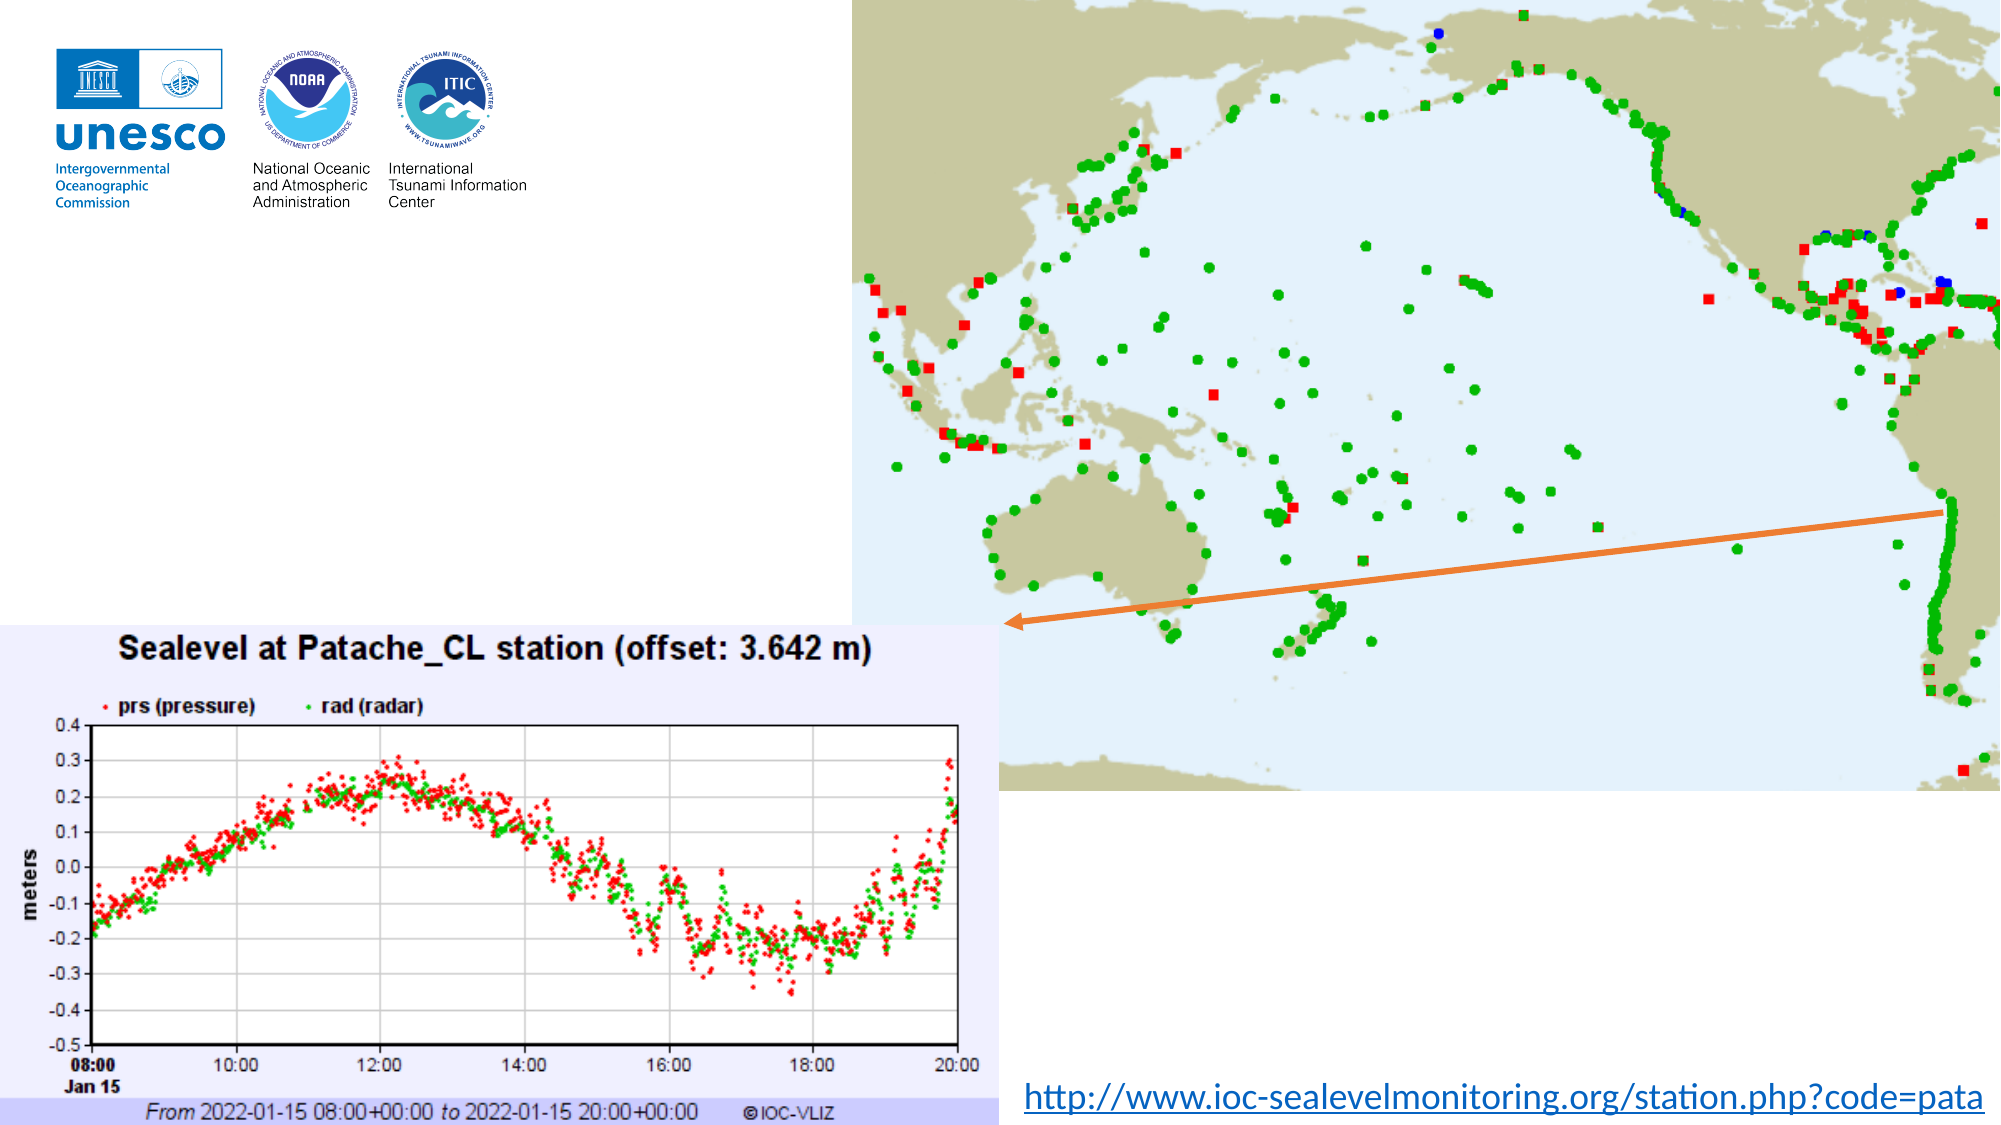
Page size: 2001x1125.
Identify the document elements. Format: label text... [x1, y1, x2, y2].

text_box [1003, 512, 1944, 624]
text_box http://www.ioc-sealevelmonitoring.org/station.php?code=pata [999, 1064, 2000, 1125]
picture [0, 0, 2000, 1125]
picture [43, 35, 527, 221]
